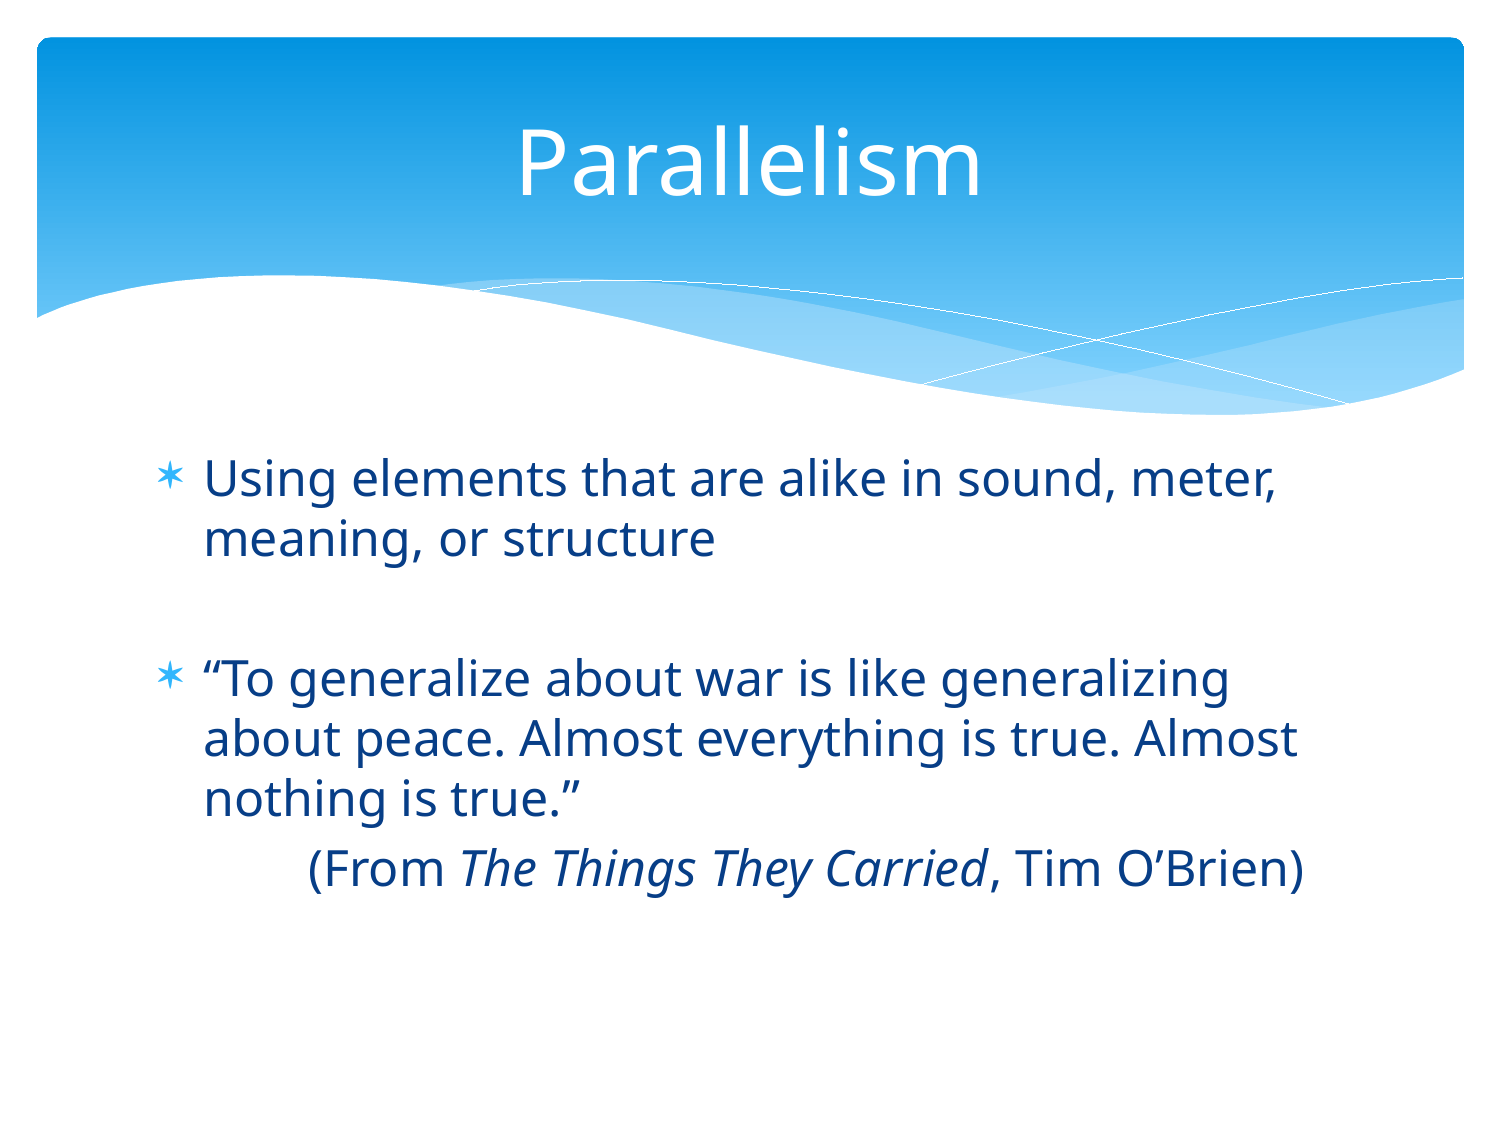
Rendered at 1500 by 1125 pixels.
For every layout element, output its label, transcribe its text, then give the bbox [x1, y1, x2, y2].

title Parallelism [75, 55, 1425, 261]
list Using elements that are alike in sound, meter, meaning, or structure “To generalize about war is like generalizing about peace. Almost everything is true. Almost nothing is true.” (From The Things They Carried, Tim O’Brien) [143, 438, 1359, 1005]
